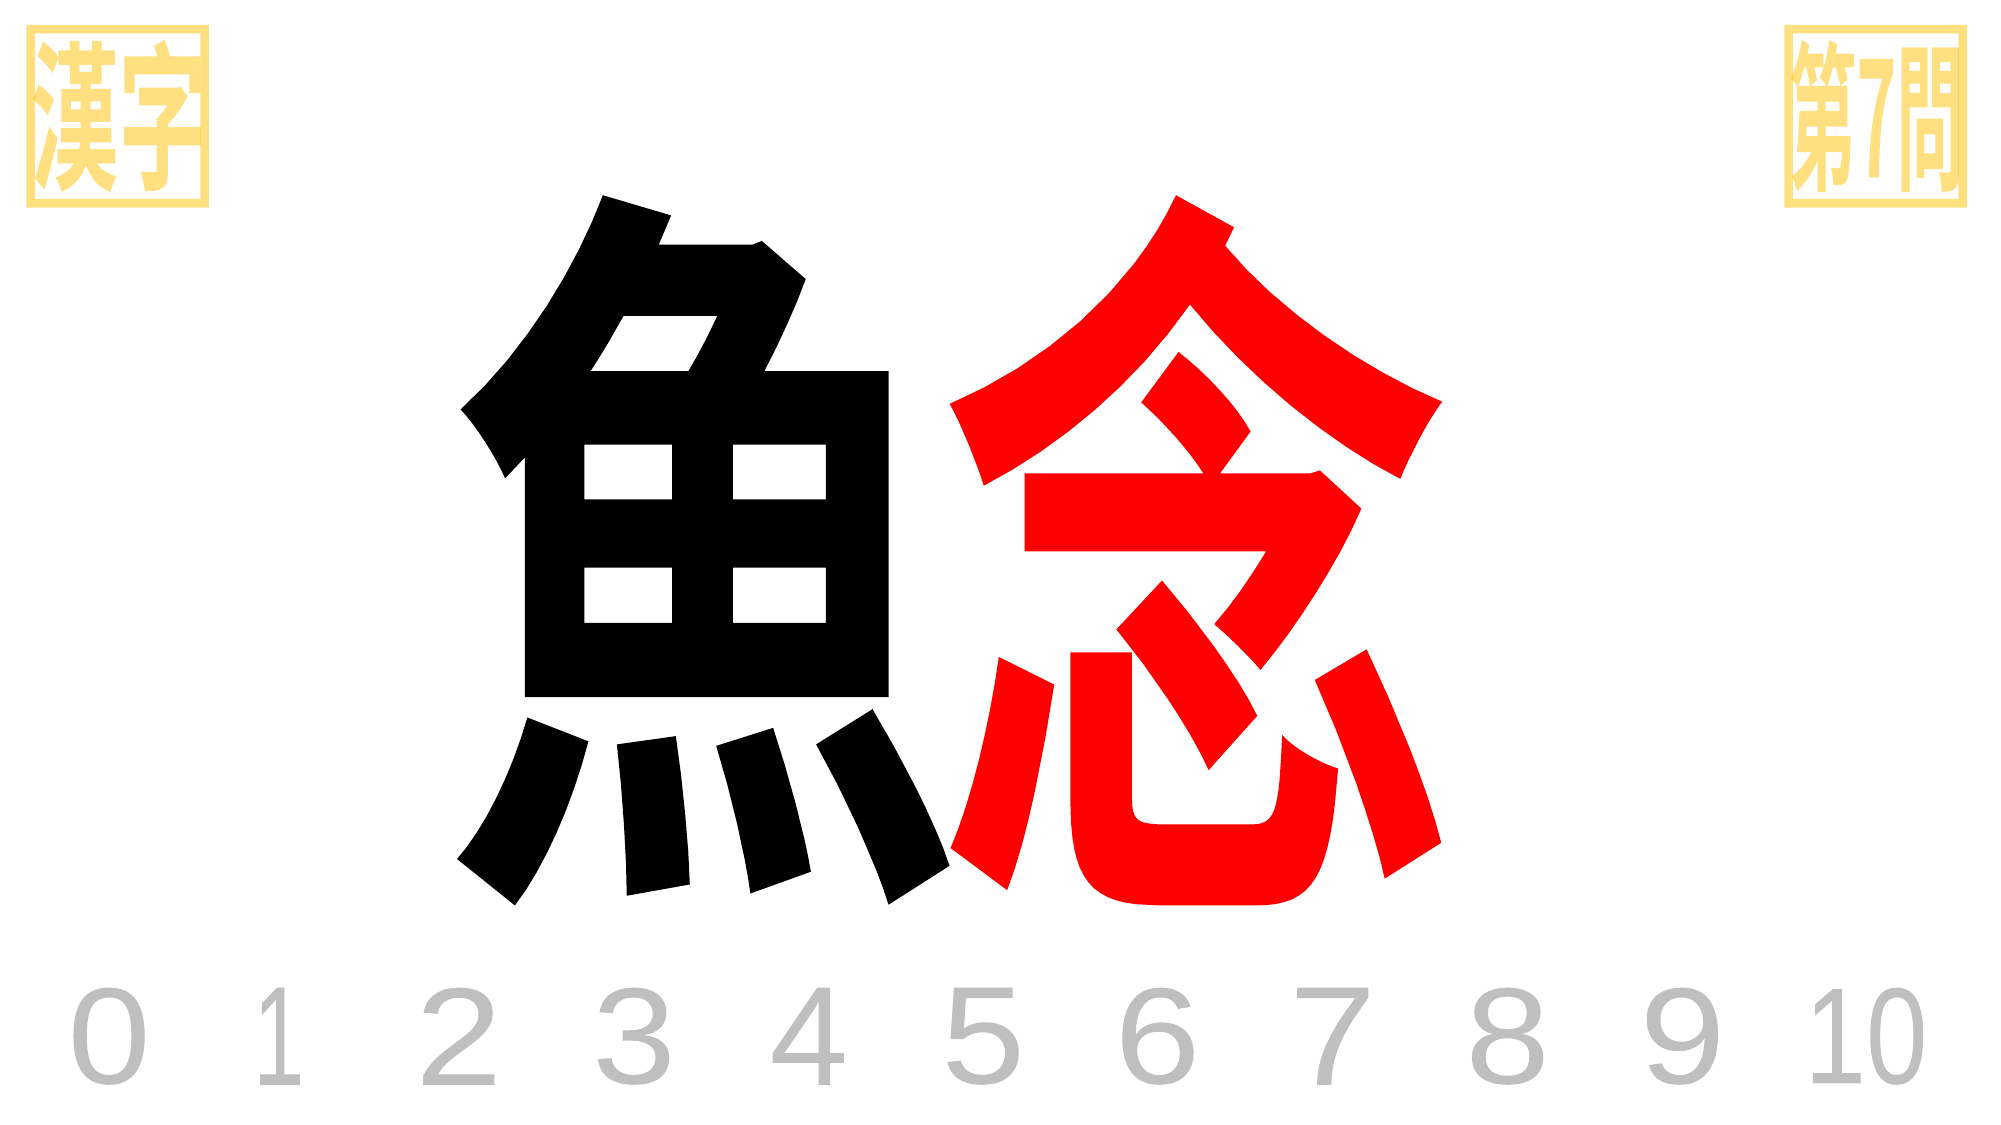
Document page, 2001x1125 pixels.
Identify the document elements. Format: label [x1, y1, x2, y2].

text_box [1784, 24, 1968, 208]
text_box [26, 24, 210, 208]
